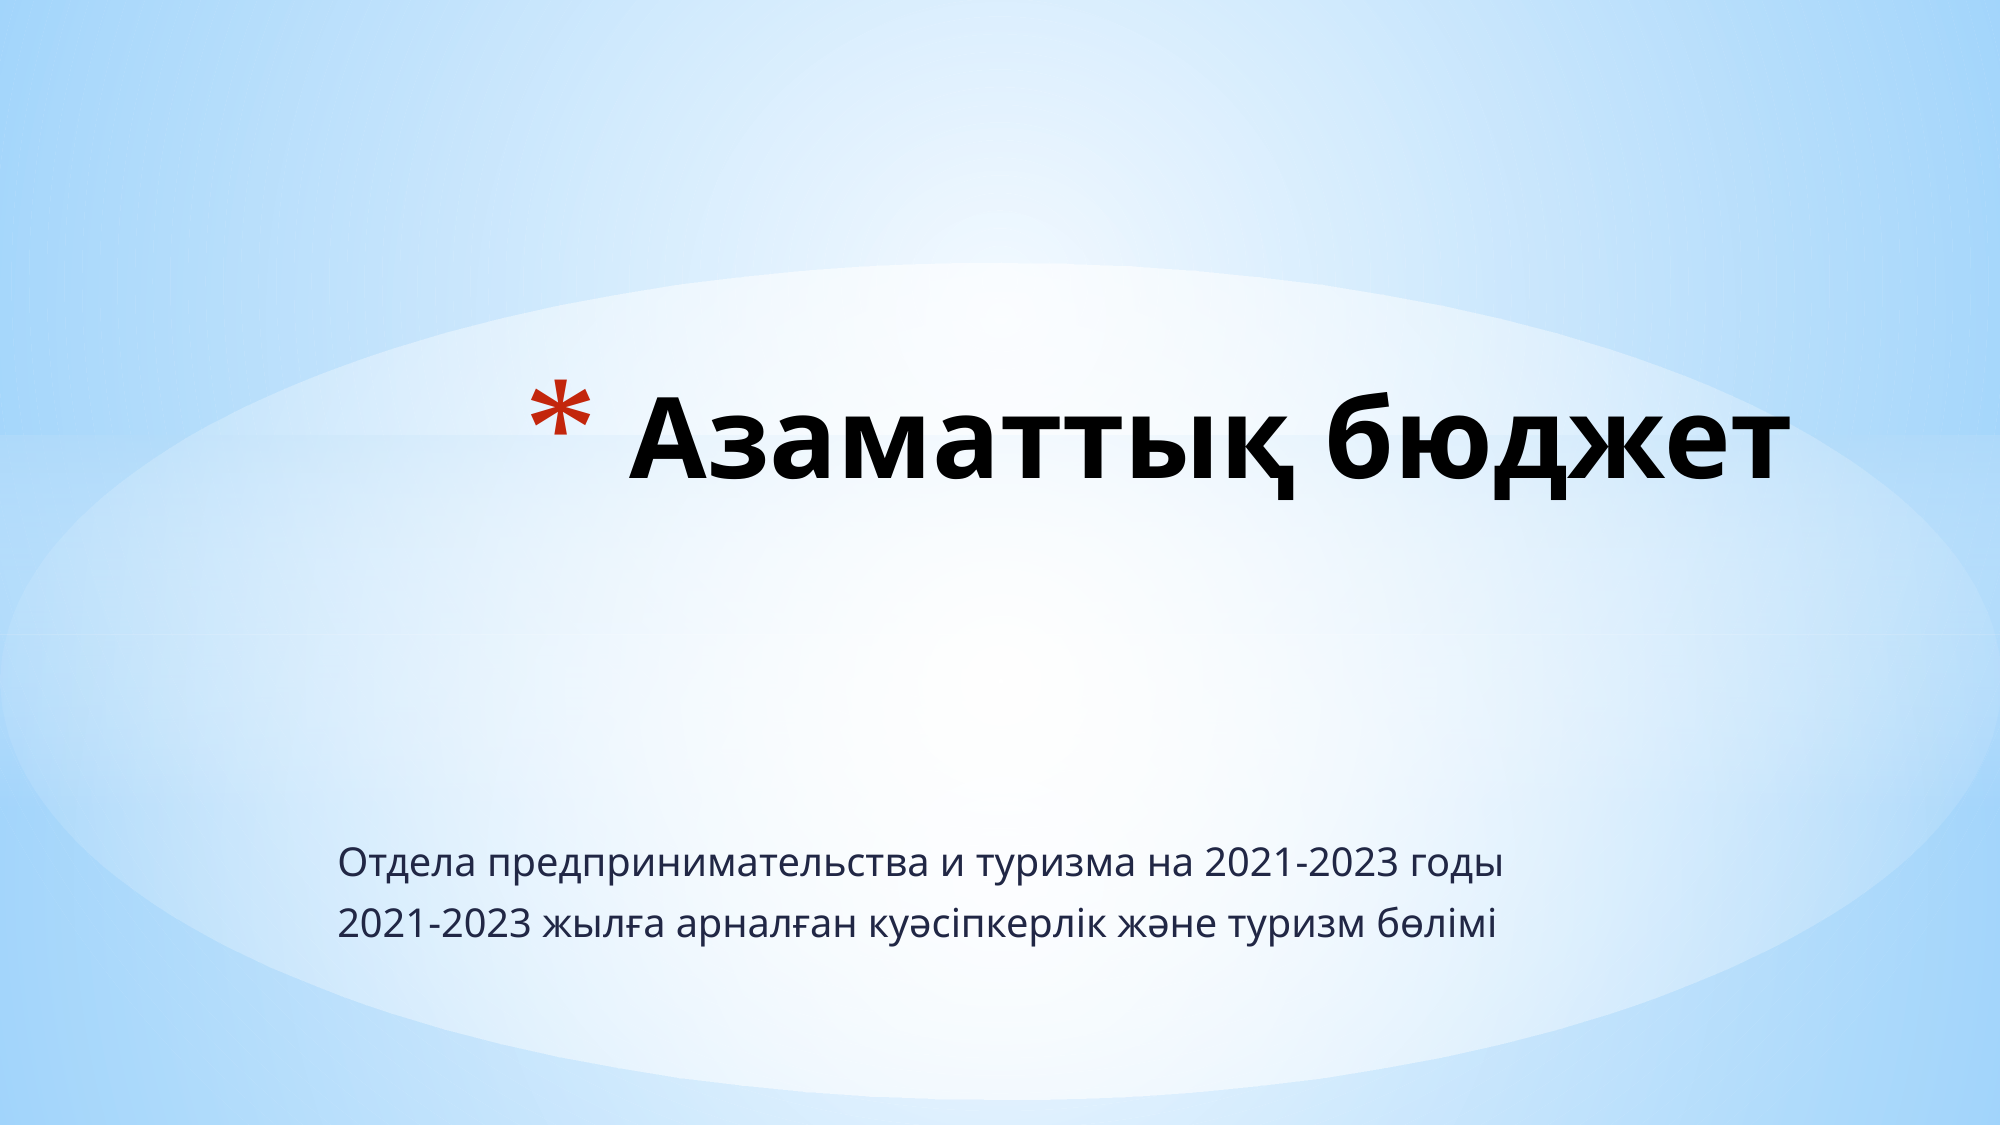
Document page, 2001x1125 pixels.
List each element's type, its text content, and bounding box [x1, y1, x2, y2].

subtitle Отдела предпринимательства и туризма на 2021-2023 годы 2021-2023 жылға арналған куәсіпкерлік және туризм бөлімі [322, 828, 1556, 974]
title Азаматтық бюджет [480, 358, 1887, 586]
